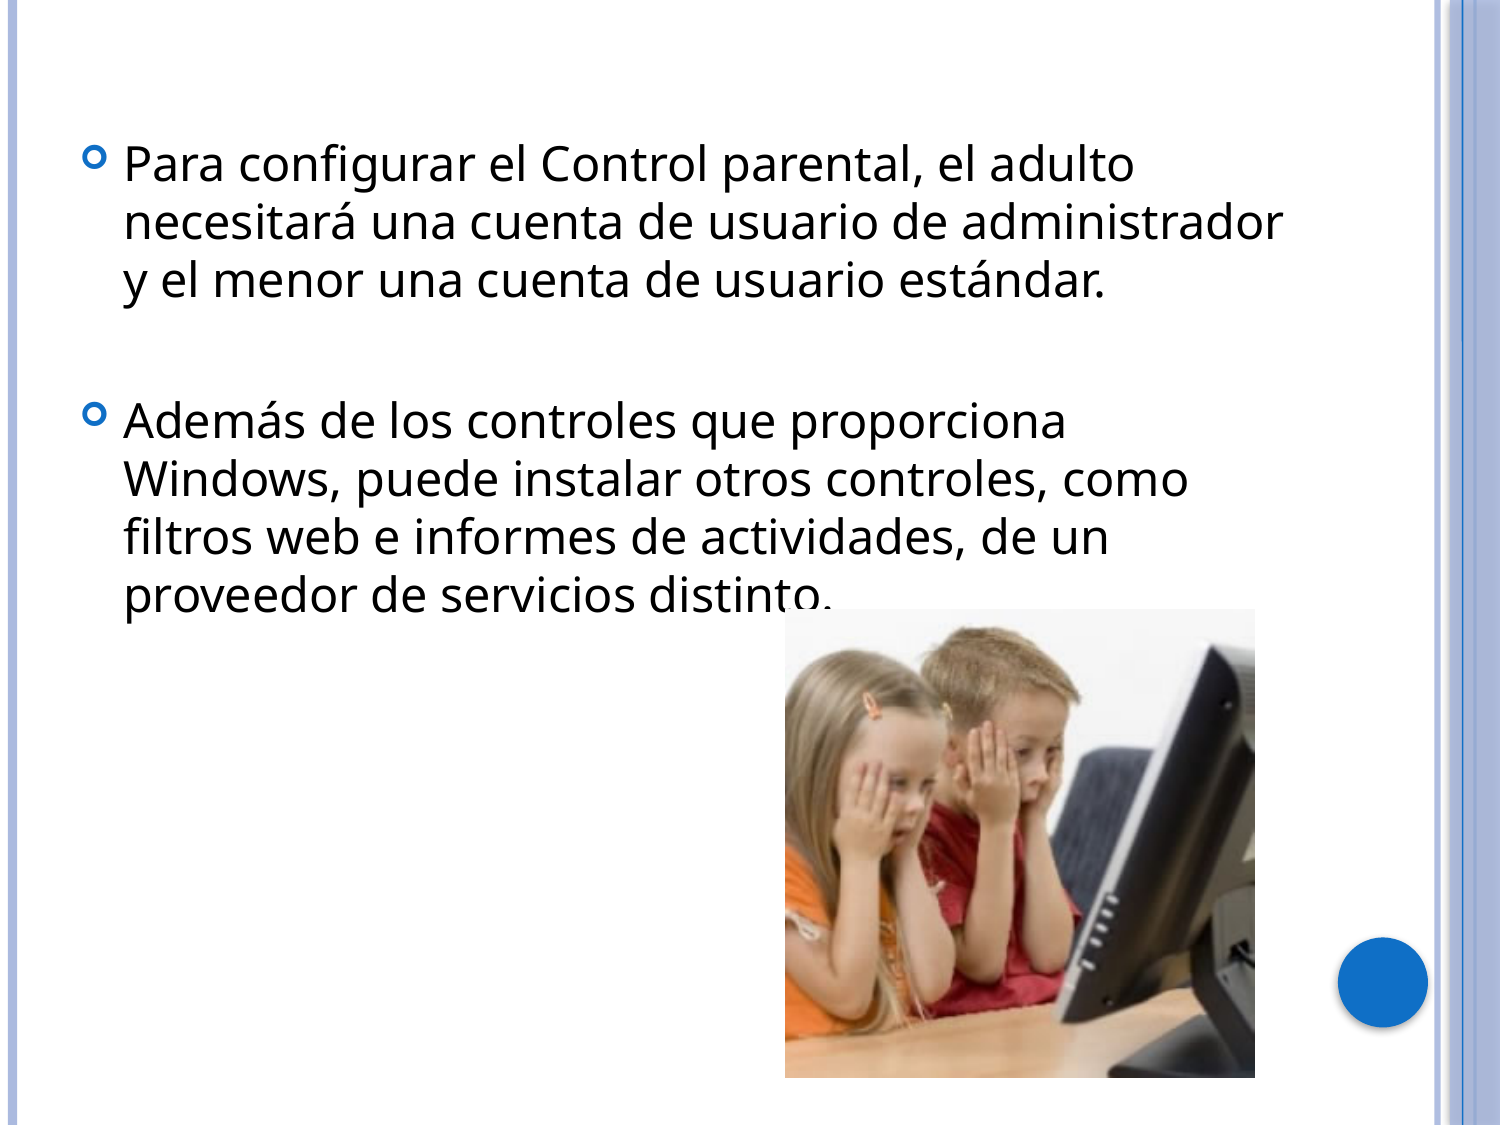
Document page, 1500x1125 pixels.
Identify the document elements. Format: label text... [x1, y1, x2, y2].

list Para configurar el Control parental, el adulto necesitará una cuenta de usuario de administrador y el menor una cuenta de usuario estándar. Además de los controles que proporciona Windows, puede instalar otros controles, como filtros web e informes de actividades, de un proveedor de servicios distinto. [64, 125, 1306, 681]
picture [784, 609, 1256, 1078]
